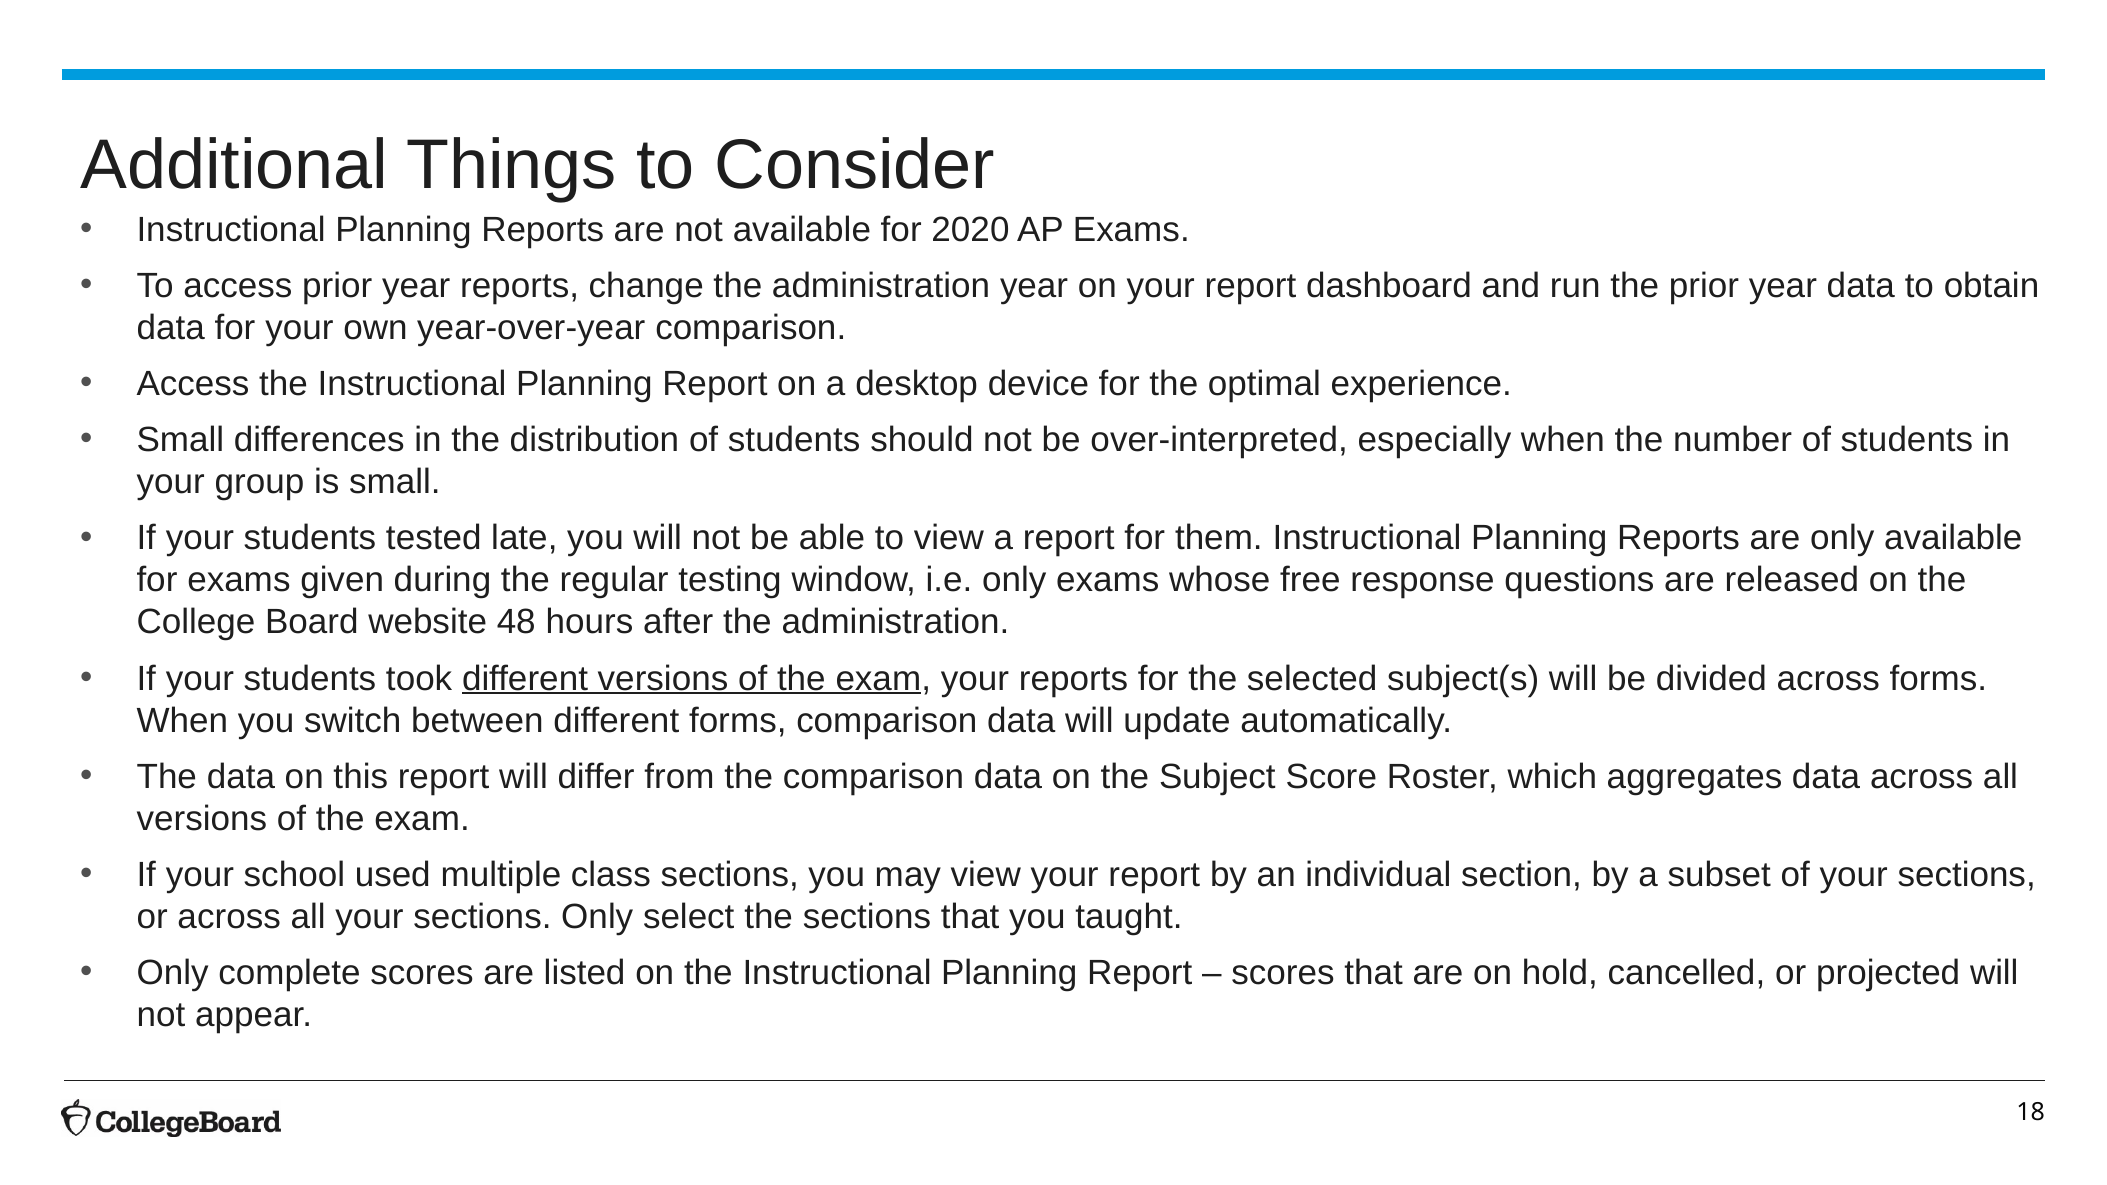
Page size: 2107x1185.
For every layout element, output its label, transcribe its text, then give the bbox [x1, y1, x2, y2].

title Additional Things to Consider [80, 95, 1054, 205]
list Instructional Planning Reports are not available for 2020 AP Exams. To access prior year reports, change the administration year on your report dashboard and run the prior year data to obtain data for your own year-over-year comparison. Access the Instructional Planning Report on a desktop device for the optimal experience. Small differences in the distribution of students should not be over-interpreted, especially when the number of students in your group is small. If your students tested late, you will not be able to view a report for them. Instructional Planning Reports are only available for exams given during the regular testing window, i.e. only exams whose free response questions are released on the College Board website 48 hours after the administration. If your students took different versions of the exam, your reports for the selected subject(s) will be divided across forms. When you switch between different forms, comparison data will update automatically. The data on this report will differ from the comparison data on the Subject Score Roster, which aggregates data across all versions of the exam. If your school used multiple class sections, you may view your report by an individual section, by a subset of your sections, or across all your sections. Only select the sections that you taught. Only complete scores are listed on the Instructional Planning Report – scores that are on hold, cancelled, or projected will not appear. [61, 168, 2050, 1117]
picture [61, 1117, 281, 1137]
